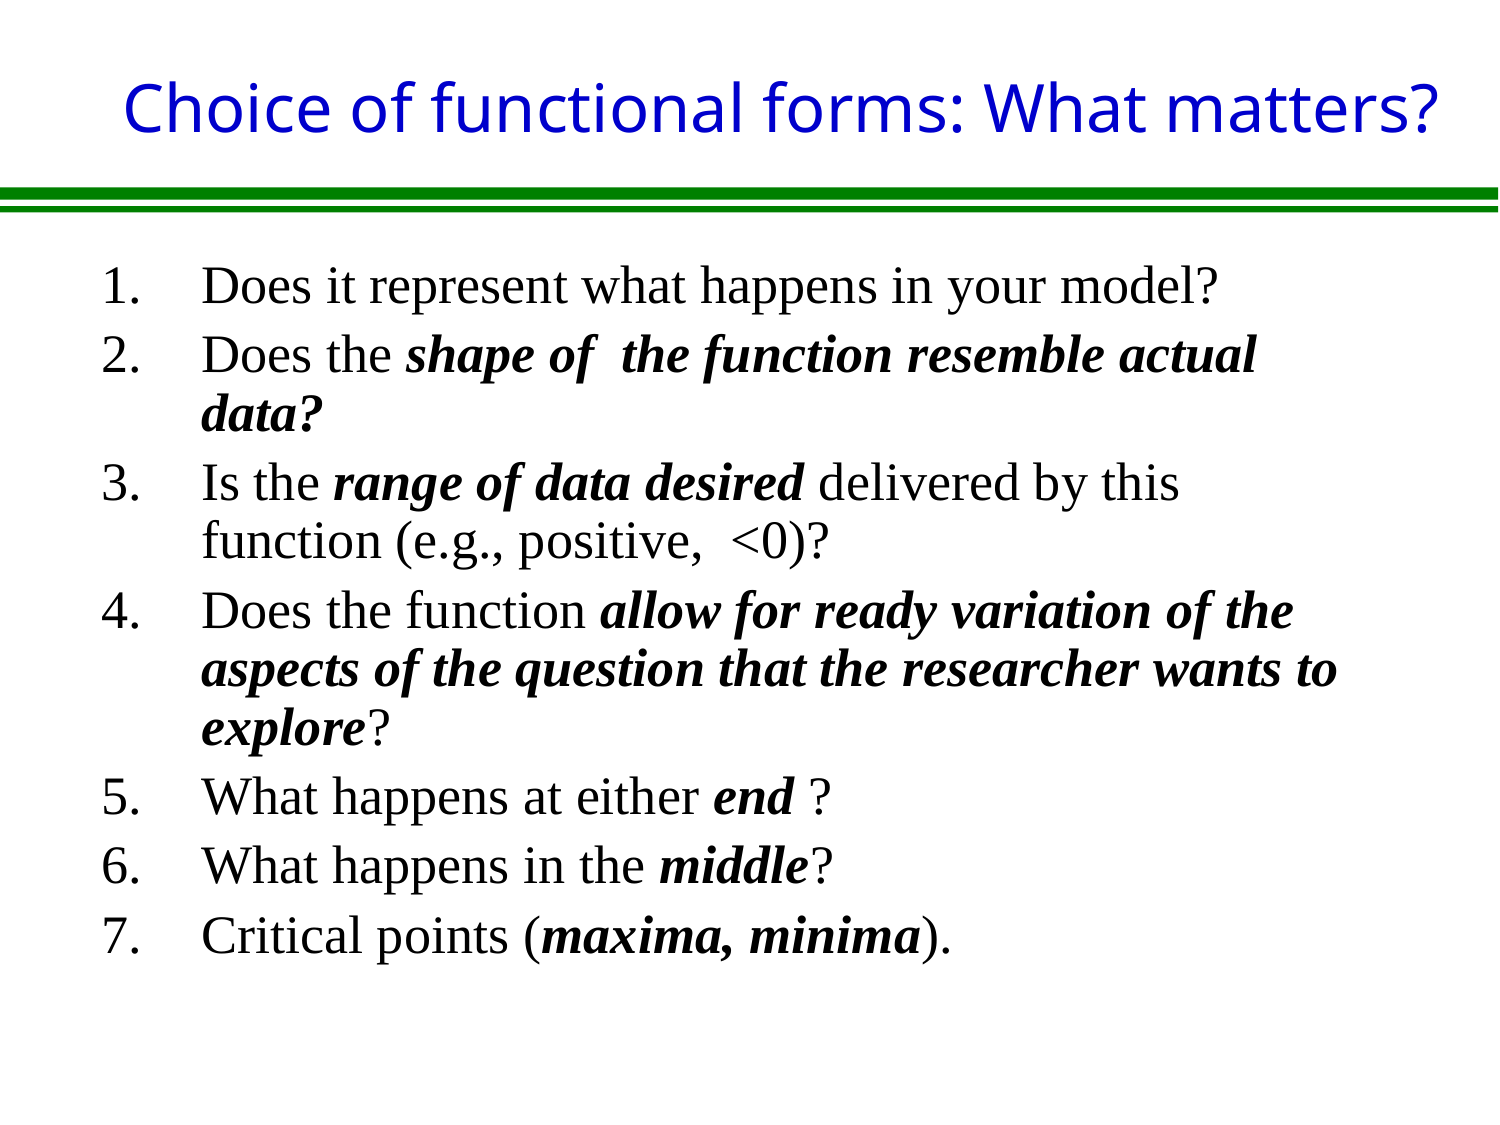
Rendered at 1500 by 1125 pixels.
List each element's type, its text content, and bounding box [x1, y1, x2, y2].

title Choice of functional forms: What matters? [49, 12, 1500, 201]
list Does it represent what happens in your model? Does the shape of the function resemble actual data? Is the range of data desired delivered by this function (e.g., positive, <0)? Does the function allow for ready variation of the aspects of the question that the researcher wants to explore? What happens at either end ? What happens in the middle? Critical points (maxima, minima). [86, 249, 1363, 926]
